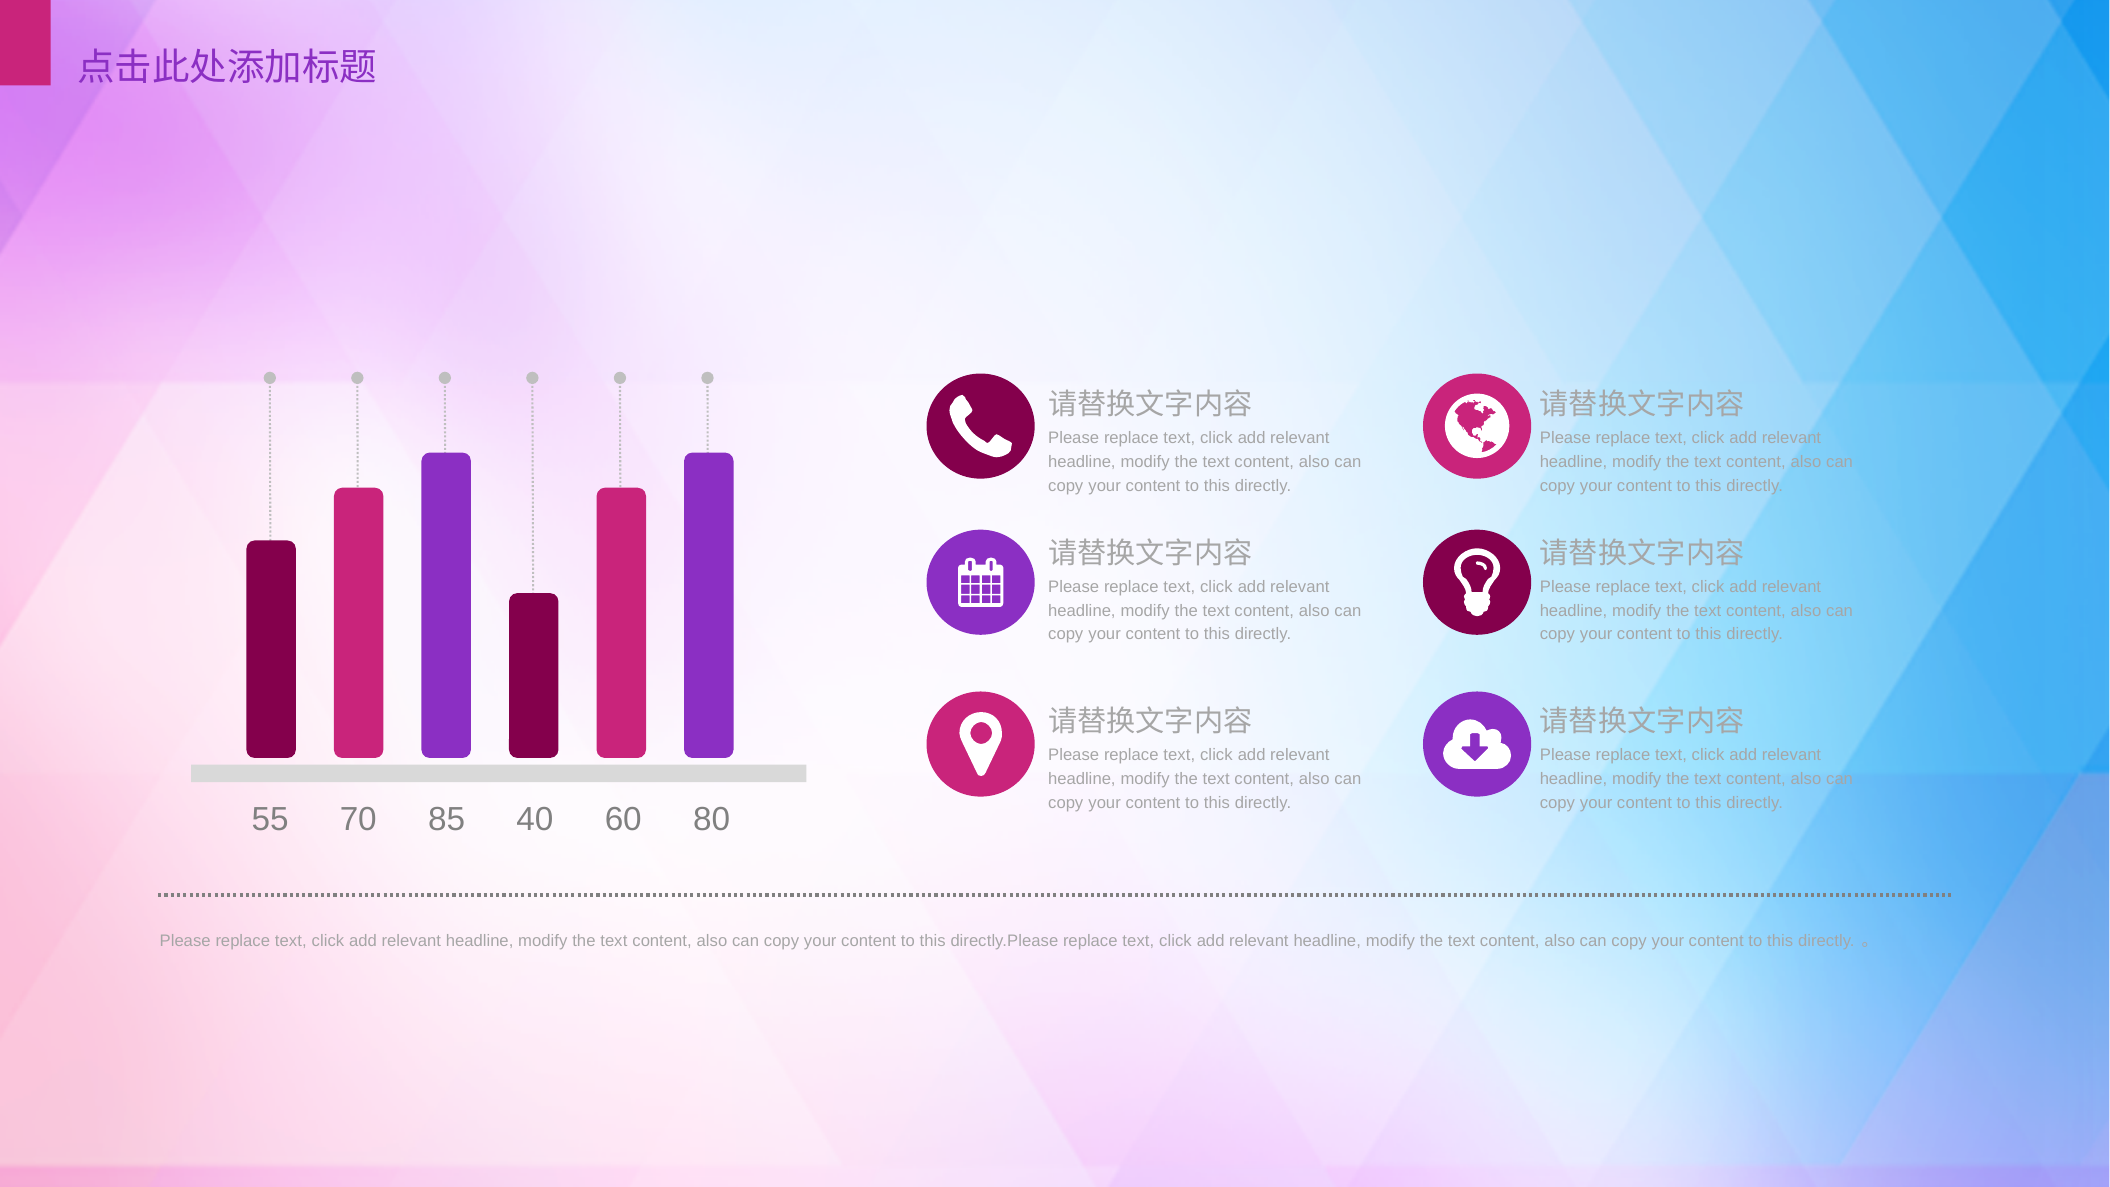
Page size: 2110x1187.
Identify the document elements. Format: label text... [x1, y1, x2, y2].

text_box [509, 377, 559, 758]
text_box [421, 377, 471, 758]
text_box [1539, 527, 1874, 643]
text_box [1422, 529, 1532, 635]
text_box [926, 529, 1035, 635]
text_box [1539, 378, 1874, 494]
text_box 点击此处添加标题 [62, 35, 417, 94]
text_box 70 [339, 789, 377, 837]
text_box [596, 377, 646, 758]
picture [0, 0, 2110, 1187]
text_box Please replace text, click add relevant headline, modify the text content, also can copy your content to this directly.Please replace text, click add relevant headline, modify the text content, also can copy your content to this directly.。 [159, 925, 1950, 950]
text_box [1048, 378, 1392, 494]
text_box 85 [428, 789, 466, 837]
text_box 60 [604, 789, 642, 837]
text_box [190, 763, 807, 783]
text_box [1048, 695, 1383, 811]
text_box 55 [251, 789, 289, 837]
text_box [1422, 691, 1532, 797]
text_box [1422, 373, 1532, 479]
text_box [333, 377, 384, 758]
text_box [684, 377, 734, 758]
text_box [1048, 527, 1383, 643]
text_box 80 [692, 789, 731, 837]
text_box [1539, 695, 1874, 811]
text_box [926, 373, 1035, 479]
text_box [246, 377, 296, 758]
text_box 40 [516, 789, 554, 837]
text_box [926, 691, 1035, 797]
